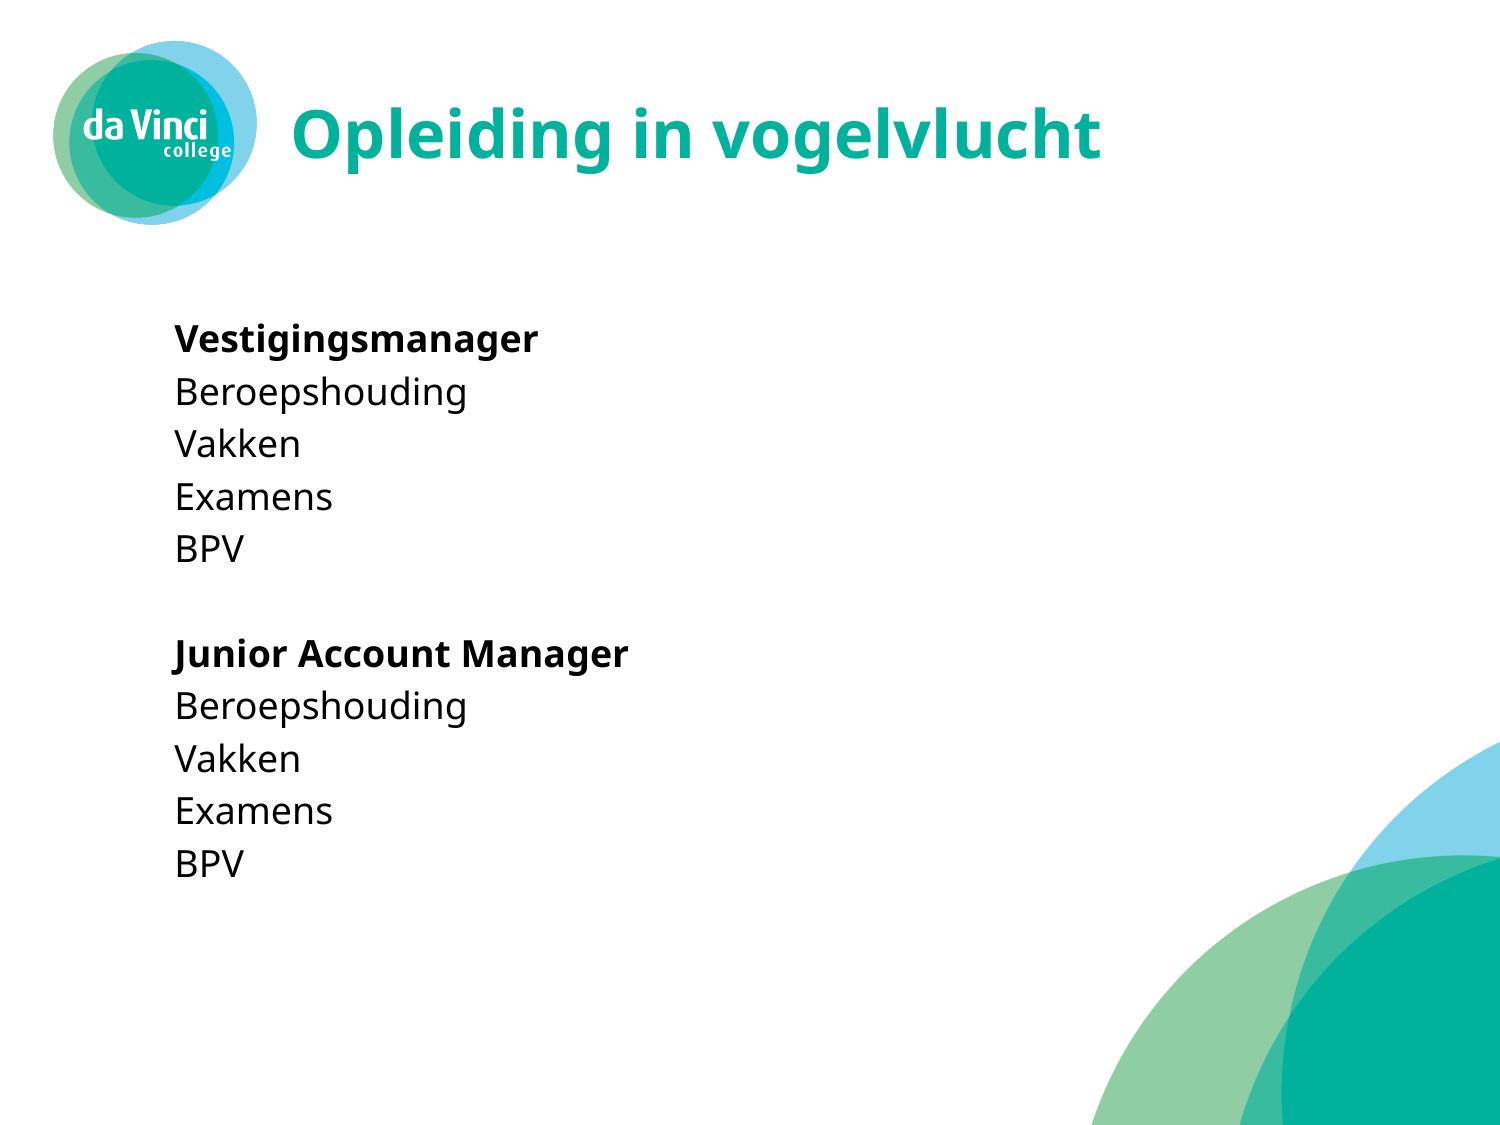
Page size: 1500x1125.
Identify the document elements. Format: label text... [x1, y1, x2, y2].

title Opleiding in vogelvlucht [275, 37, 1424, 180]
picture [0, 0, 1500, 1125]
list Vestigingsmanager Beroepshouding Vakken Examens BPV Junior Account Manager Beroepshouding Vakken Examens BPV [159, 255, 1425, 1005]
